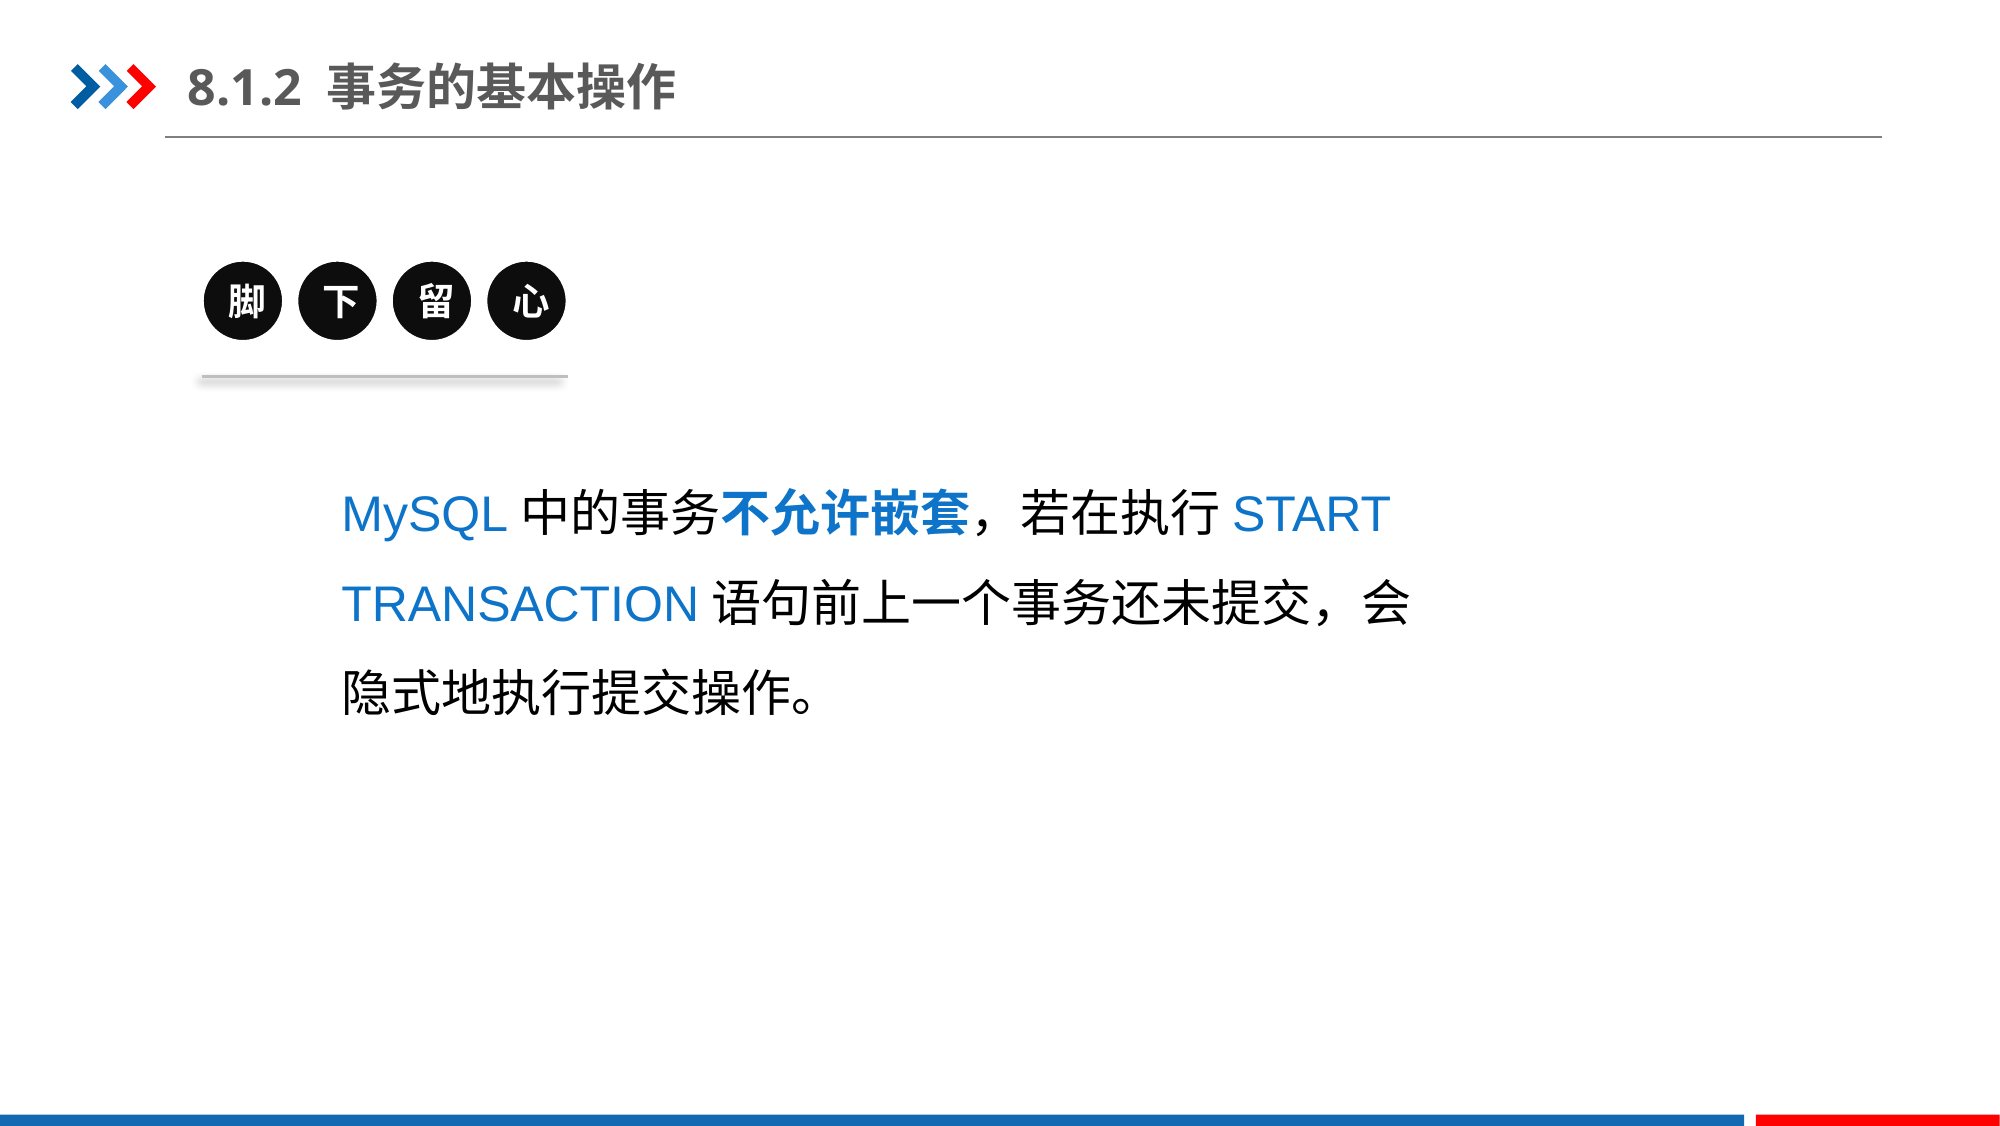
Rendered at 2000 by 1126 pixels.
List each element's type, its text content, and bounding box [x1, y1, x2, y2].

text_box MySQL中的事务不允许嵌套，若在执行START TRANSACTION语句前上一个事务还未提交，会隐式地执行提交操作。 [326, 444, 1437, 730]
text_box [201, 259, 568, 343]
text_box 8.1.2 事务的基本操作 [187, 43, 827, 127]
